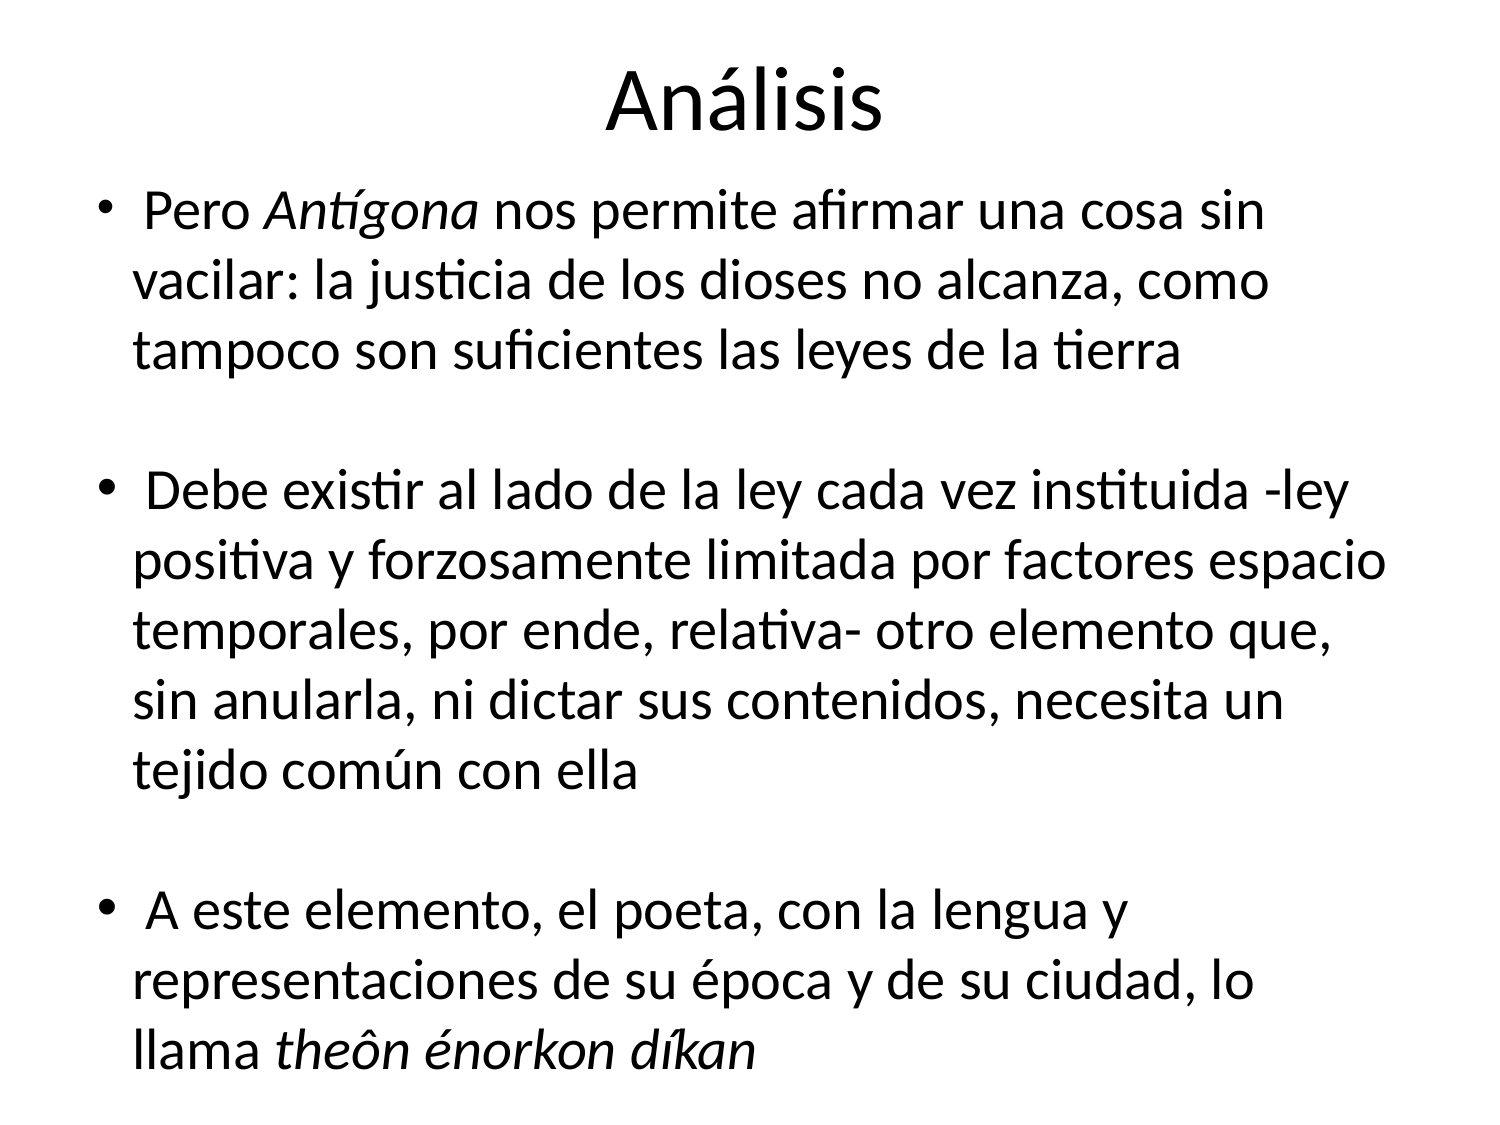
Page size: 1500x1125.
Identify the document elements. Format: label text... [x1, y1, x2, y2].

text_box Pero Antígona nos permite afirmar una cosa sin vacilar: la justicia de los dioses no alcanza, como tampoco son suficientes las leyes de la tierra Debe existir al lado de la ley cada vez instituida -ley positiva y forzosamente limitada por factores espacio temporales, por ende, relativa- otro elemento que, sin anularla, ni dictar sus contenidos, necesita un tejido común con ella A este elemento, el poeta, con la lengua y representaciones de su época y de su ciudad, lo llama theôn énorkon díkan [82, 164, 1407, 1089]
title Análisis [70, 0, 1421, 188]
